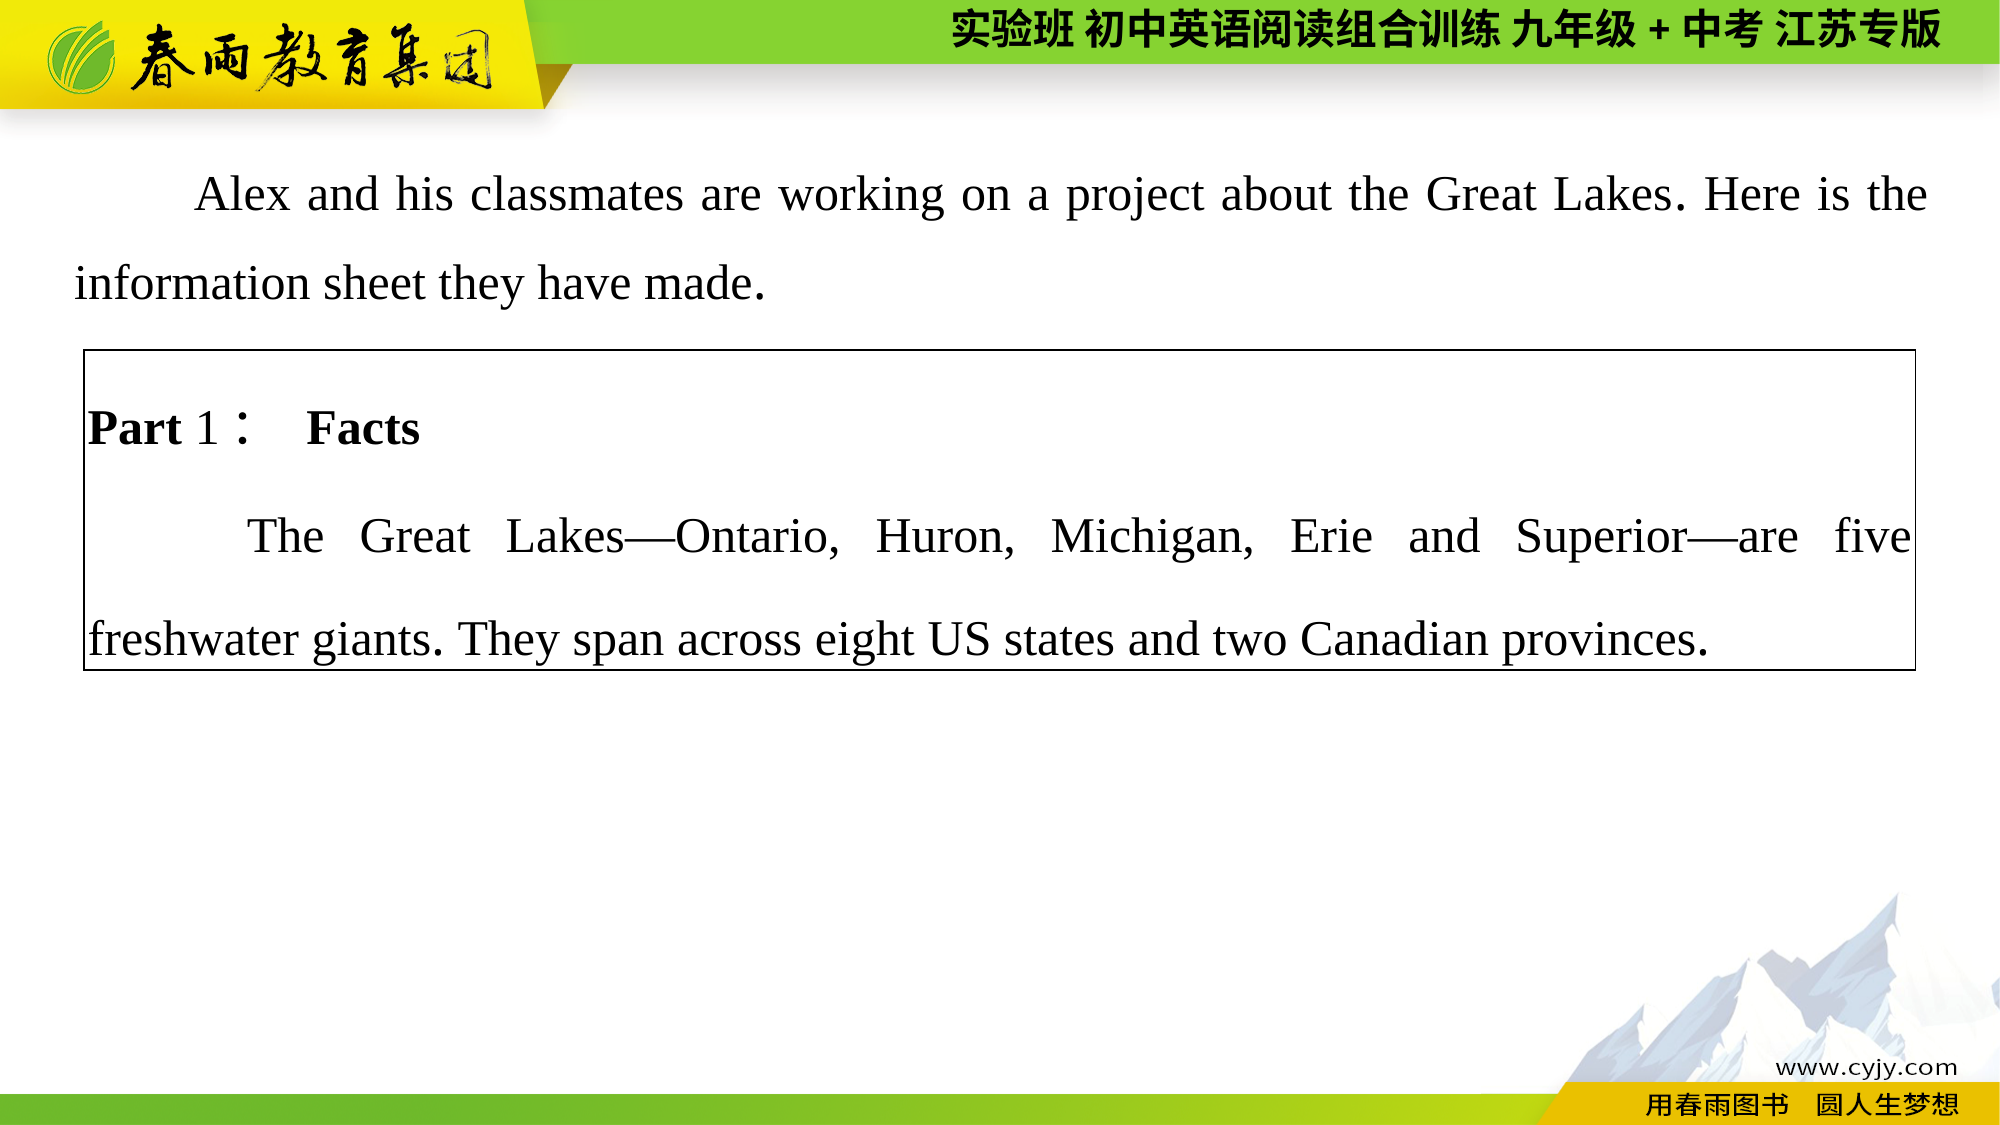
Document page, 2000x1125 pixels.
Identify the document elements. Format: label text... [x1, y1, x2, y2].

list Alex and his classmates are working on a project about the Great Lakes. Here is the information sheet they have made. [59, 122, 1944, 308]
picture [0, 0, 2000, 1125]
table_header Part 1： Facts The Great Lakes—Ontario, Huron, Michigan, Erie and Superior—are five freshwater giants. They span across eight US states and two Canadian provinces. [85, 351, 1915, 669]
